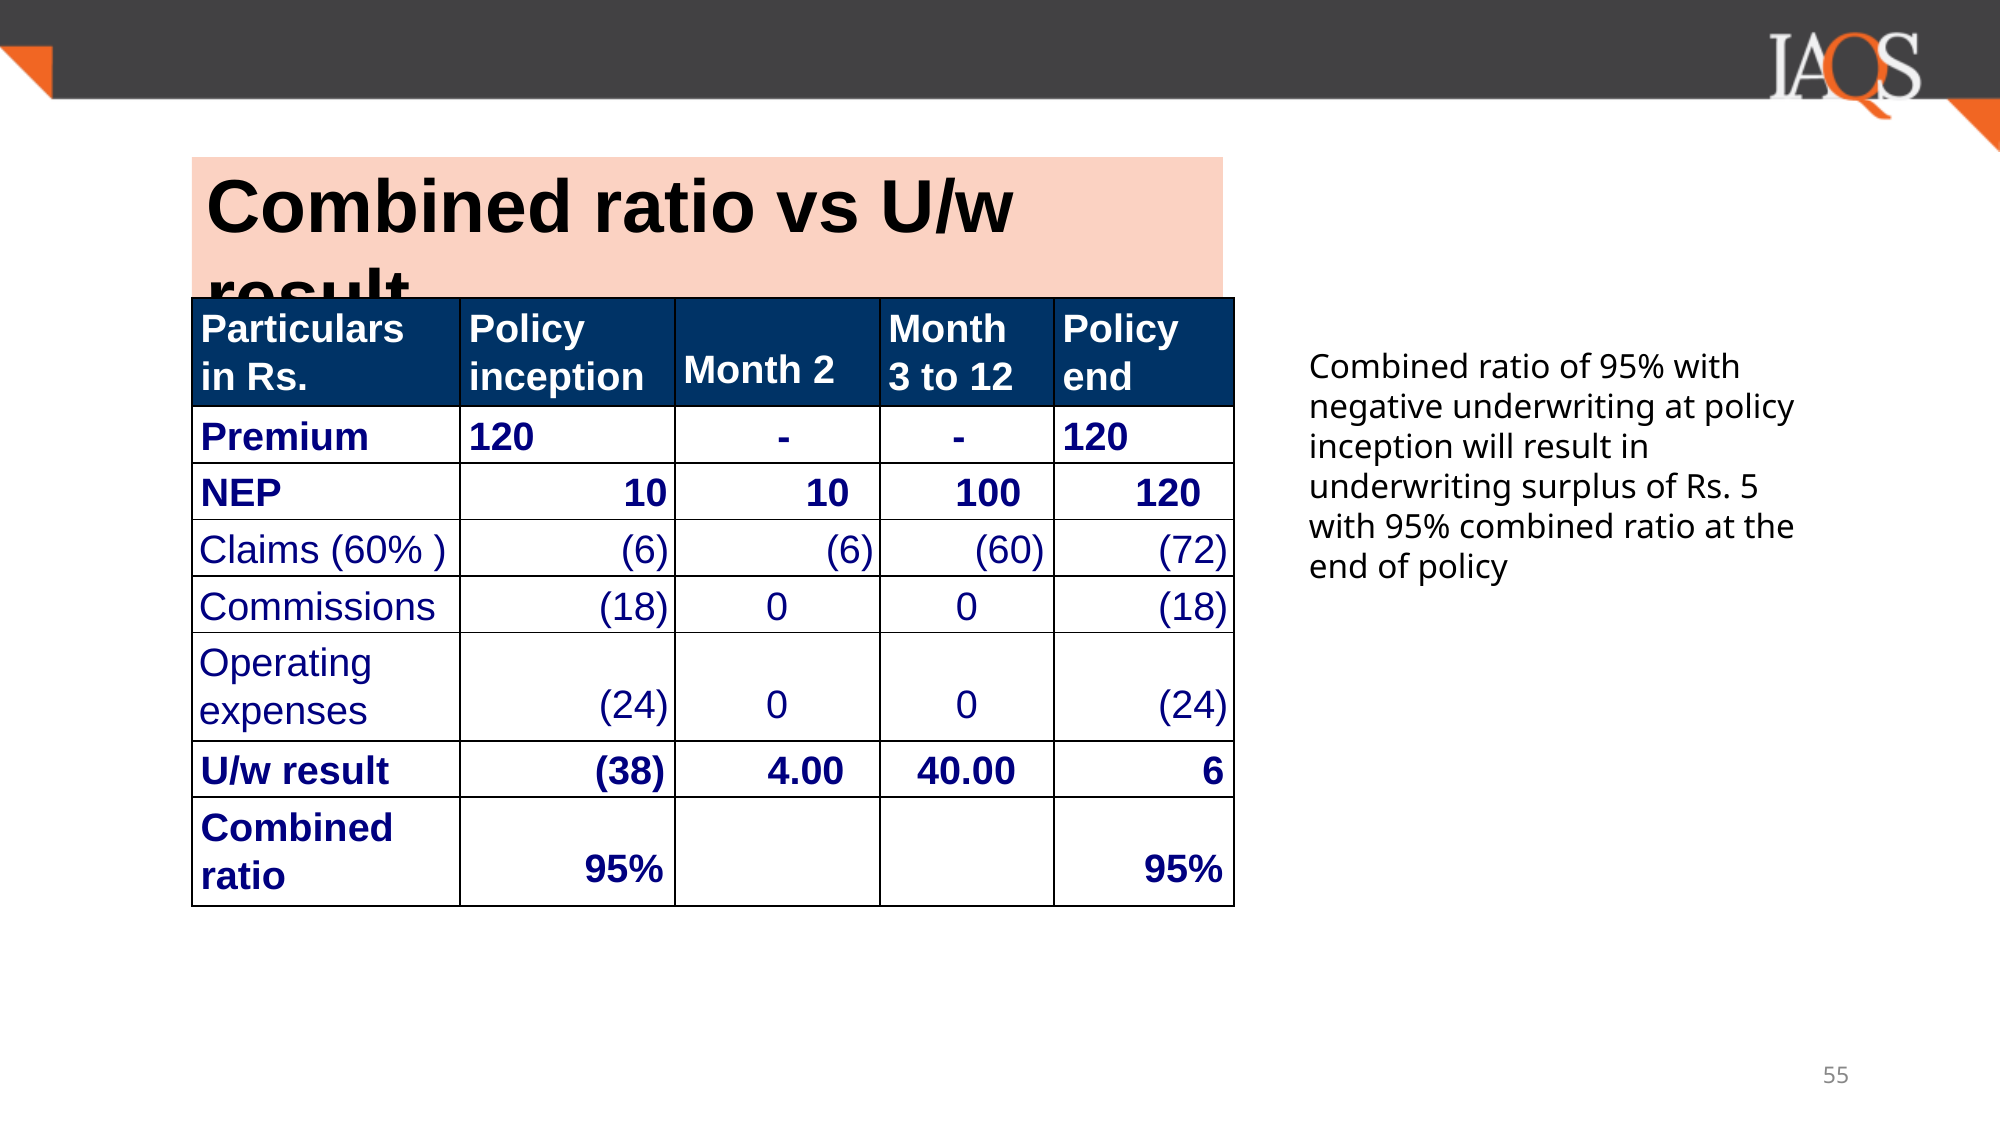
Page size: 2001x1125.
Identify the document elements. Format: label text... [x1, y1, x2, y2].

table_cell (6) [676, 520, 879, 575]
table_cell [676, 798, 879, 905]
table_cell Claims (60% ) [193, 520, 459, 575]
table_cell (38) [461, 742, 674, 796]
table_cell 0 [676, 633, 879, 740]
table_cell 100 [881, 464, 1053, 519]
table_cell 95% [1055, 798, 1233, 905]
table_cell [881, 798, 1053, 905]
table_cell 10 [461, 464, 674, 519]
table_header Policy inception [461, 299, 674, 405]
table_header Month 2 [676, 299, 879, 405]
table_cell Combined ratio [193, 798, 459, 905]
table_cell (24) [461, 633, 674, 740]
table_cell Premium [193, 407, 459, 462]
table_cell 120 [1055, 407, 1233, 462]
table_header Policy end [1055, 299, 1233, 405]
table_cell 120 [461, 407, 674, 462]
picture [0, 0, 2000, 152]
table_header Month 3 to 12 [881, 299, 1053, 405]
text_box Combined ratio of 95% with negative underwriting at policy inception will result in underwriting surplus of Rs. 5 with 95% combined ratio at the end of policy [1306, 343, 1833, 586]
table_cell (6) [461, 520, 674, 575]
table_cell (18) [1055, 577, 1233, 632]
table_cell 40.00 [881, 742, 1053, 796]
table_cell (72) [1055, 520, 1233, 575]
table_cell 0 [881, 633, 1053, 740]
slide_number ‹#› [1820, 1057, 1857, 1125]
table_cell (18) [461, 577, 674, 632]
table_cell (60) [881, 520, 1053, 575]
table_cell U/w result [193, 742, 459, 796]
title Combined ratio vs U/w result [191, 157, 1223, 297]
table_cell 0 [676, 577, 879, 632]
table_cell 120 [1055, 464, 1233, 519]
table_cell - [676, 407, 879, 462]
table_cell (24) [1055, 633, 1233, 740]
table_cell Operating expenses [193, 633, 459, 740]
table_cell 4.00 [676, 742, 879, 796]
table_header Particulars in Rs. [193, 299, 459, 405]
table_cell NEP [193, 464, 459, 519]
table_cell 0 [881, 577, 1053, 632]
table_cell 10 [676, 464, 879, 519]
table_cell - [881, 407, 1053, 462]
table_cell 95% [461, 798, 674, 905]
table_cell Commissions [193, 577, 459, 632]
table_cell 6 [1055, 742, 1233, 796]
